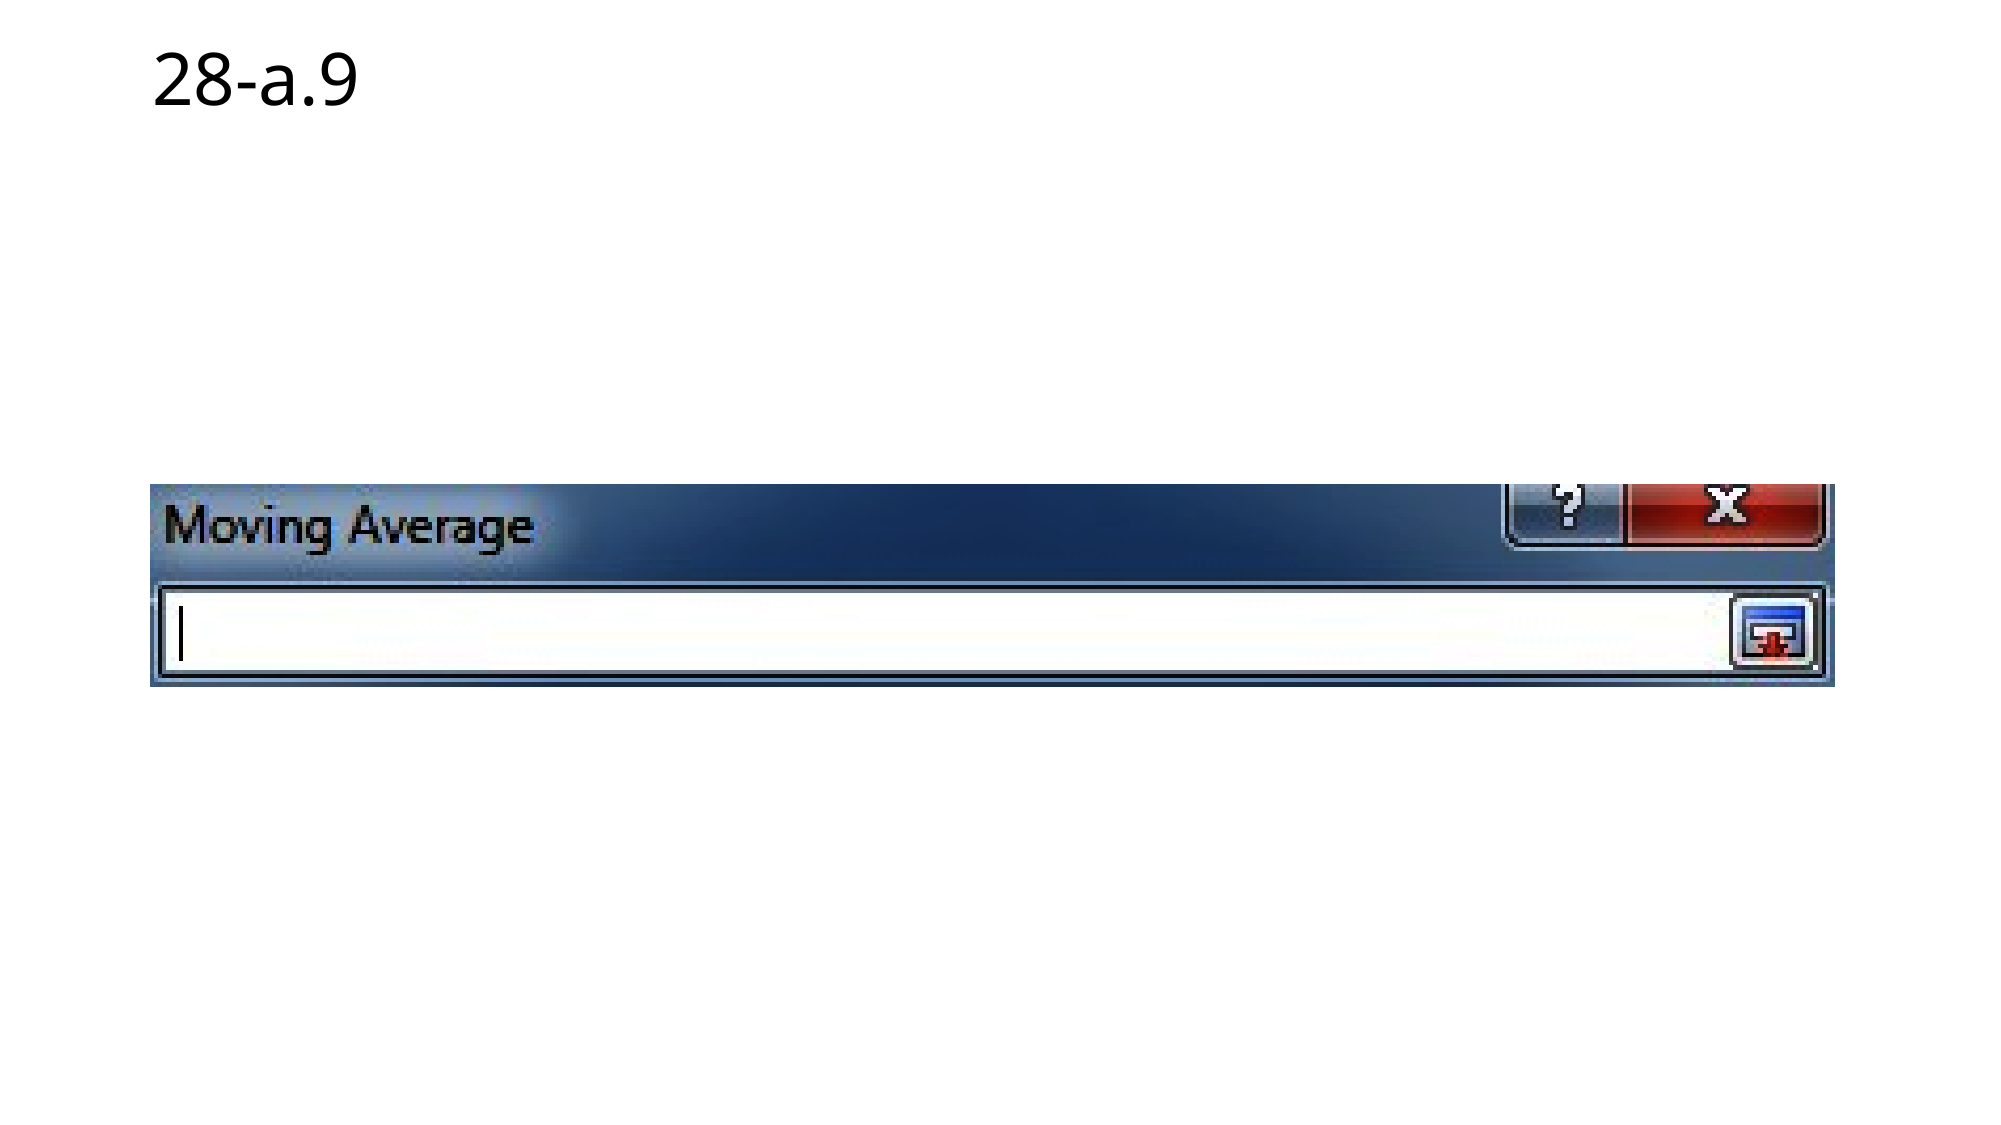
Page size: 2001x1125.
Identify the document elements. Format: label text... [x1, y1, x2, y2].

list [150, 484, 1835, 687]
title 28-a.9 [137, 35, 1863, 130]
